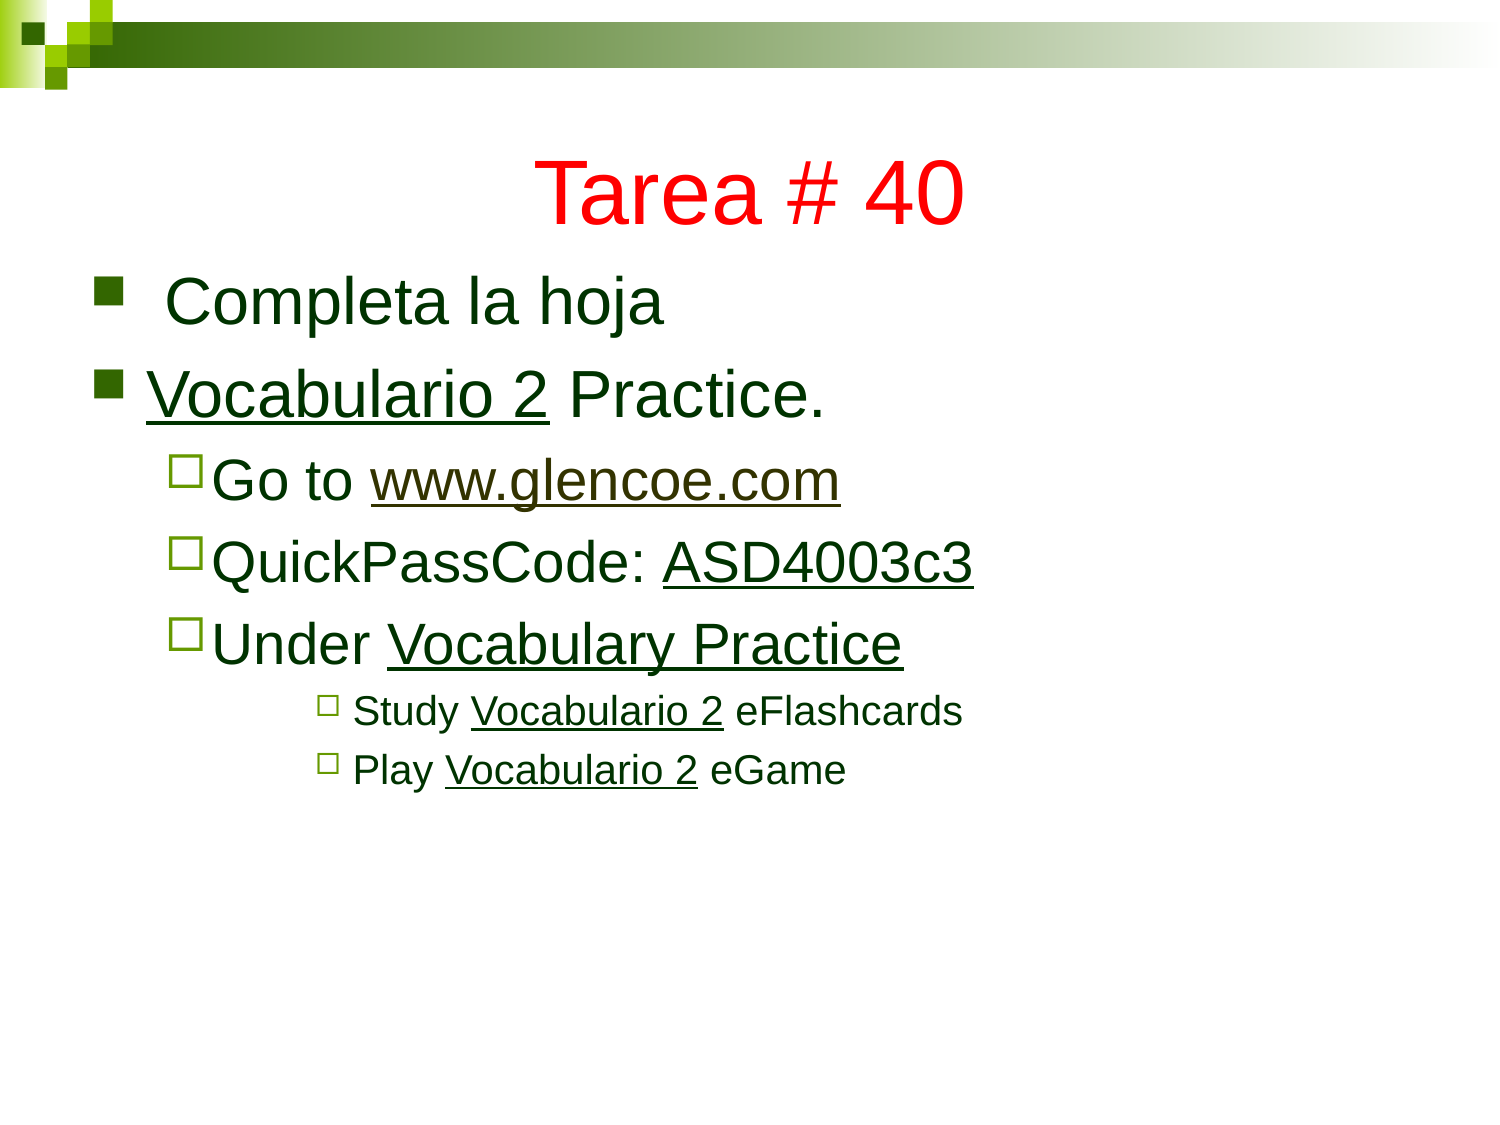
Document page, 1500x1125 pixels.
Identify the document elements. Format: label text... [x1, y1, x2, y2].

title Tarea # 40 [75, 75, 1425, 249]
list Completa la hoja Vocabulario 2 Practice. Go to www.glencoe.com QuickPassCode: ASD4003c3 Under Vocabulary Practice Study Vocabulario 2 eFlashcards Play Vocabulario 2 eGame [75, 249, 1425, 1063]
